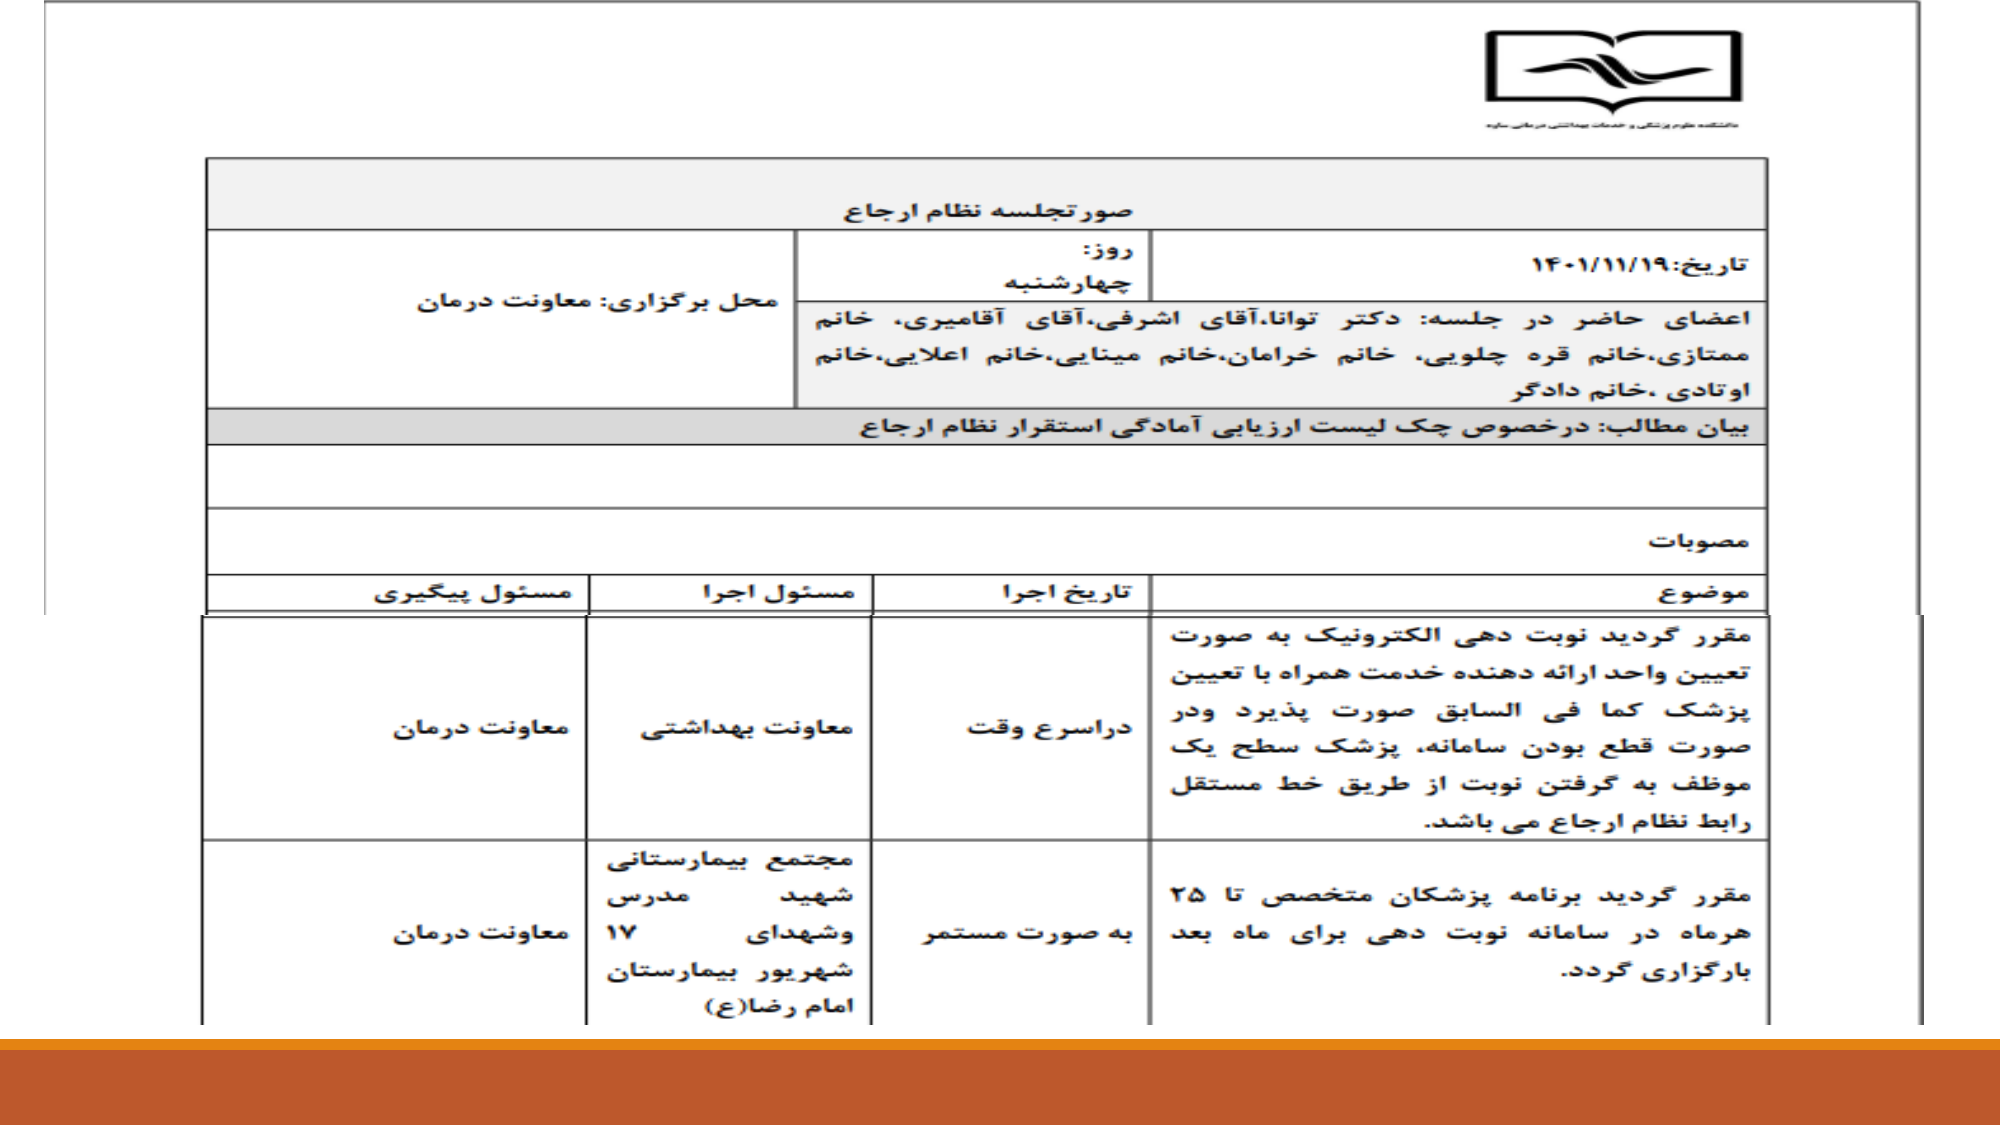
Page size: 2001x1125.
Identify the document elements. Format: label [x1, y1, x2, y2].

picture [44, 0, 1924, 1026]
